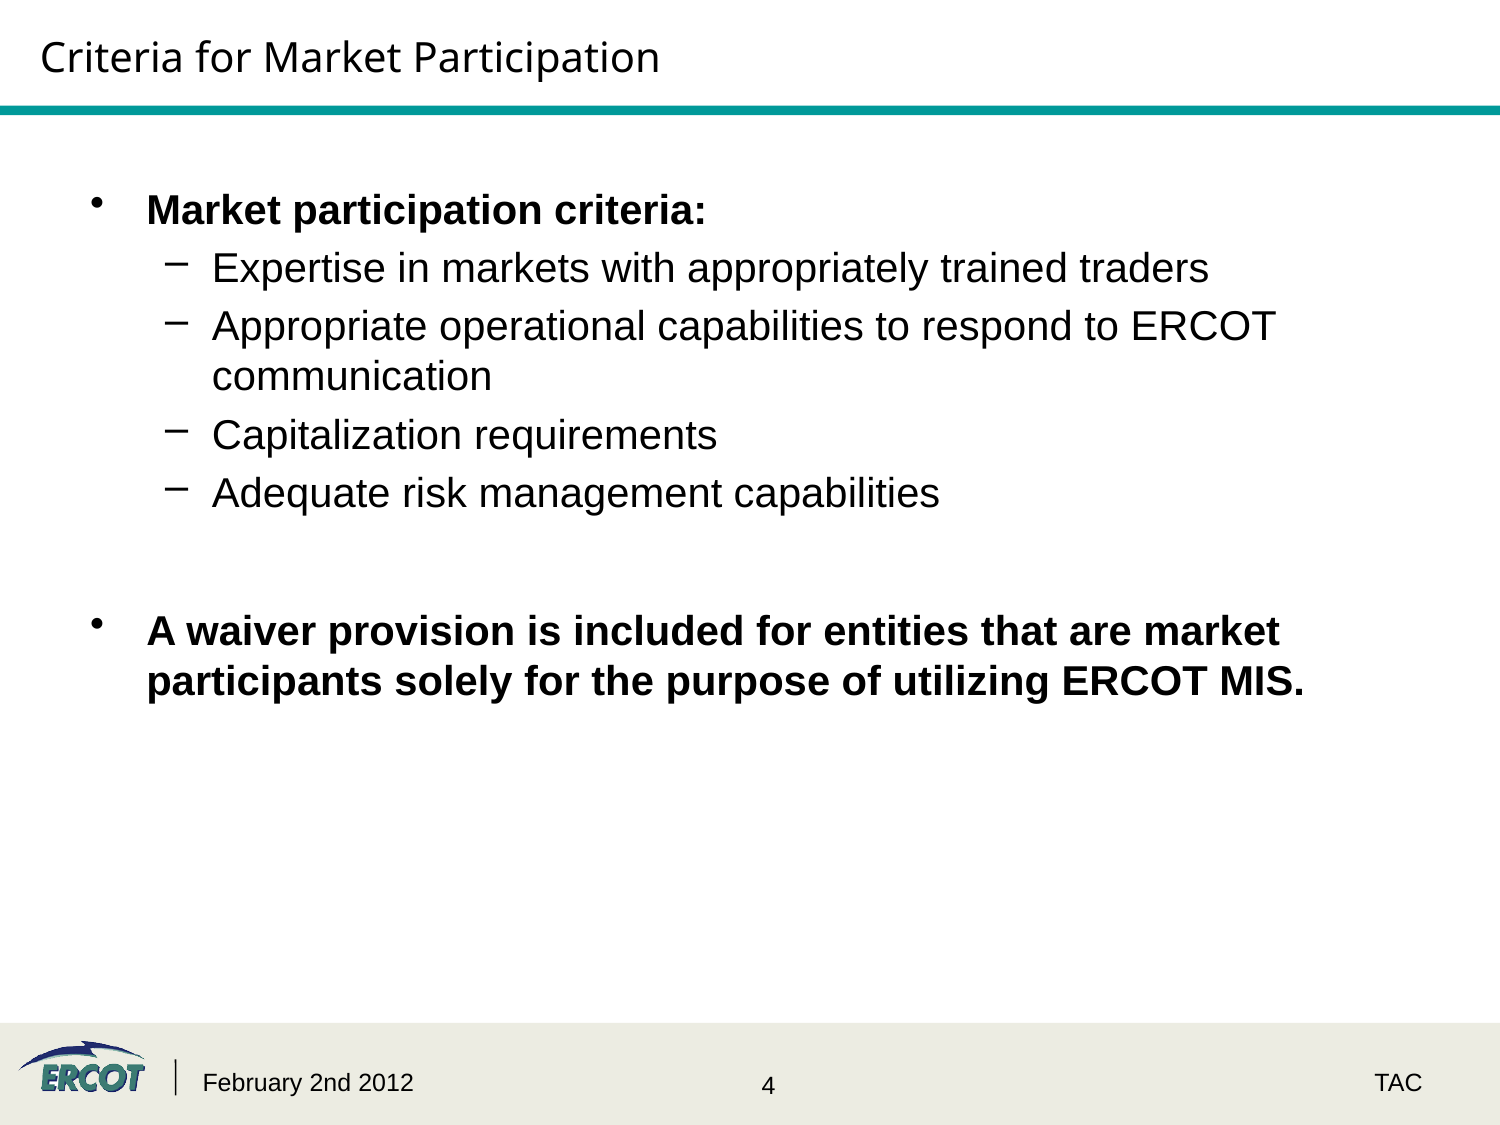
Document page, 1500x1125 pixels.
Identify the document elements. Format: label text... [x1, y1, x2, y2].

list Market participation criteria: Expertise in markets with appropriately trained traders Appropriate operational capabilities to respond to ERCOT communication Capitalization requirements Adequate risk management capabilities A waiver provision is included for entities that are market participants solely for the purpose of utilizing ERCOT MIS. [75, 174, 1425, 950]
footer TAC [1024, 1059, 1438, 1125]
title Criteria for Market Participation [24, 0, 1450, 113]
picture [10, 1031, 151, 1111]
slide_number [187, 1059, 538, 1125]
